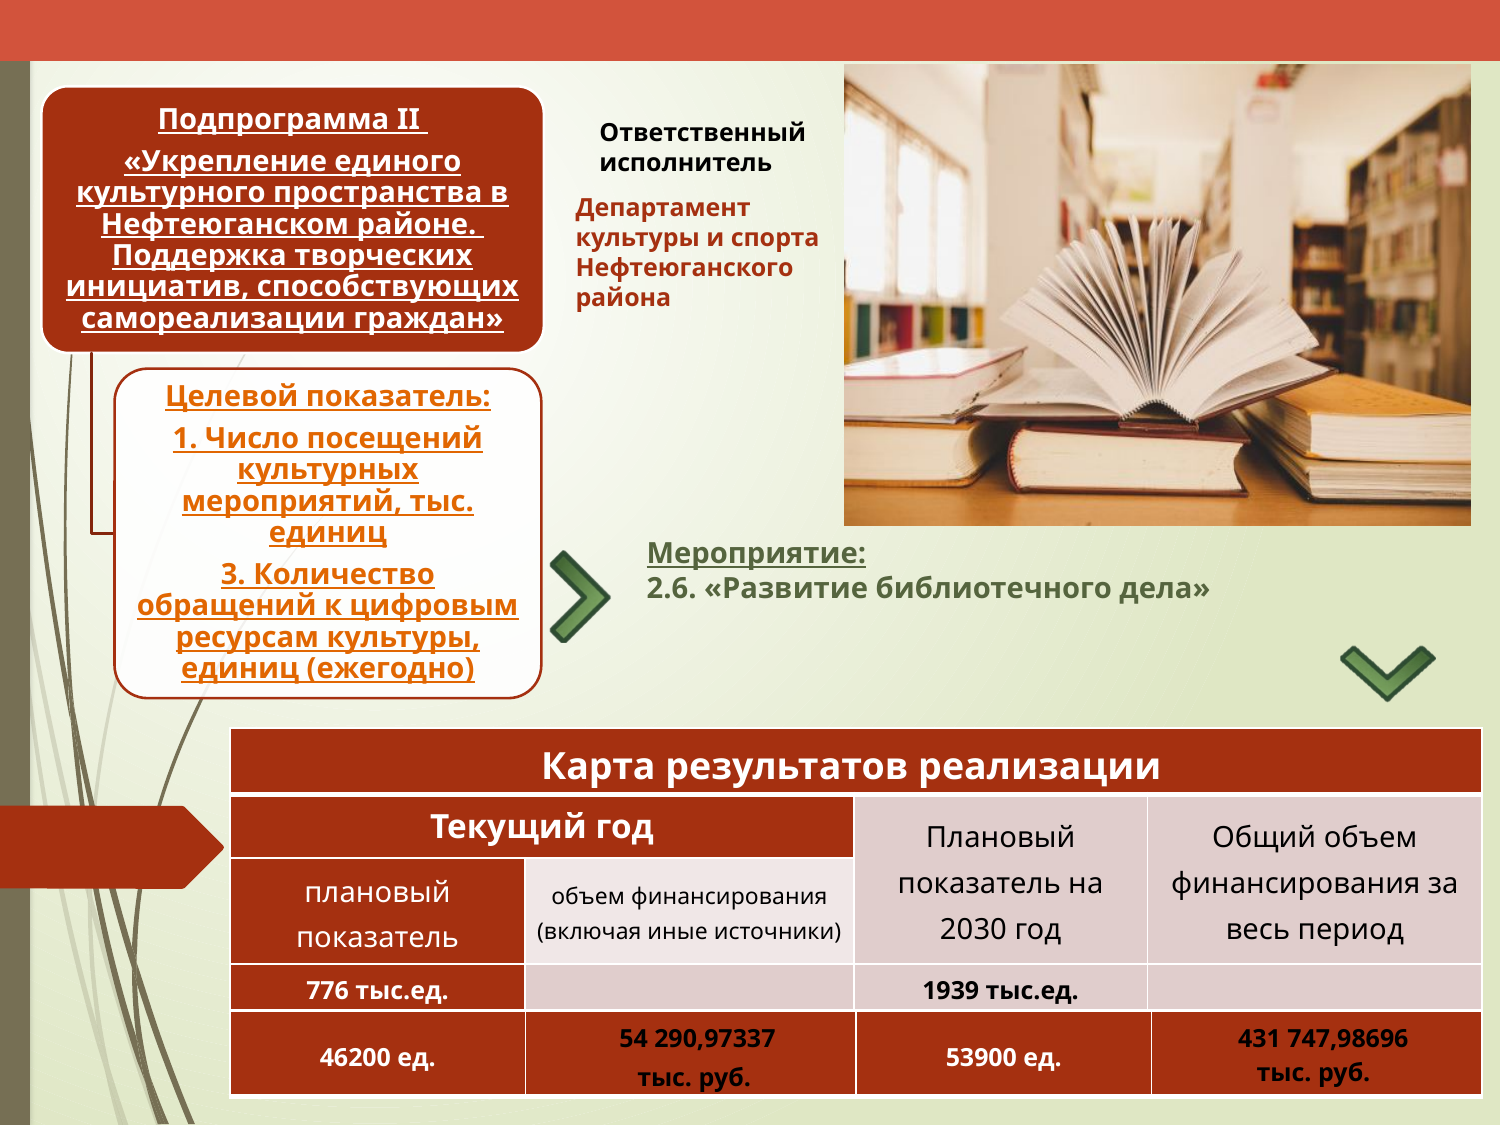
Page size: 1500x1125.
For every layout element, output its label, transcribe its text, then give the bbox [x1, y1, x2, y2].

table_cell 1939 тыс.ед. [855, 965, 1147, 1009]
table_header 431 747,98696 тыс. руб. [1152, 1012, 1481, 1094]
picture [0, 0, 1500, 61]
table_cell [526, 965, 853, 1009]
text_box Департамент культуры и спорта Нефтеюганского района [560, 184, 839, 319]
table_cell Текущий год [231, 797, 853, 857]
table_header 53900 ед. [857, 1012, 1151, 1094]
table_cell Общий объем финансирования за весь период [1148, 797, 1481, 963]
table_header Карта результатов реализации [231, 729, 1481, 792]
table_header 54 290,97337 тыс. руб. [526, 1012, 855, 1094]
text_box Мероприятие: 2.6. «Развитие библиотечного дела» [631, 527, 1412, 612]
table_cell [1148, 965, 1481, 1009]
table_cell объем финансирования (включая иные источники) [526, 859, 853, 963]
picture [844, 64, 1471, 526]
table_header 46200 ед. [231, 1012, 525, 1094]
table_cell плановый показатель [231, 859, 524, 963]
table_cell 776 тыс.ед. [231, 965, 524, 1009]
table_cell Плановый показатель на 2030 год [855, 797, 1147, 963]
text_box Ответственный исполнитель [584, 108, 839, 184]
picture [557, 532, 678, 661]
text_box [22, 75, 557, 762]
picture [1340, 644, 1436, 764]
